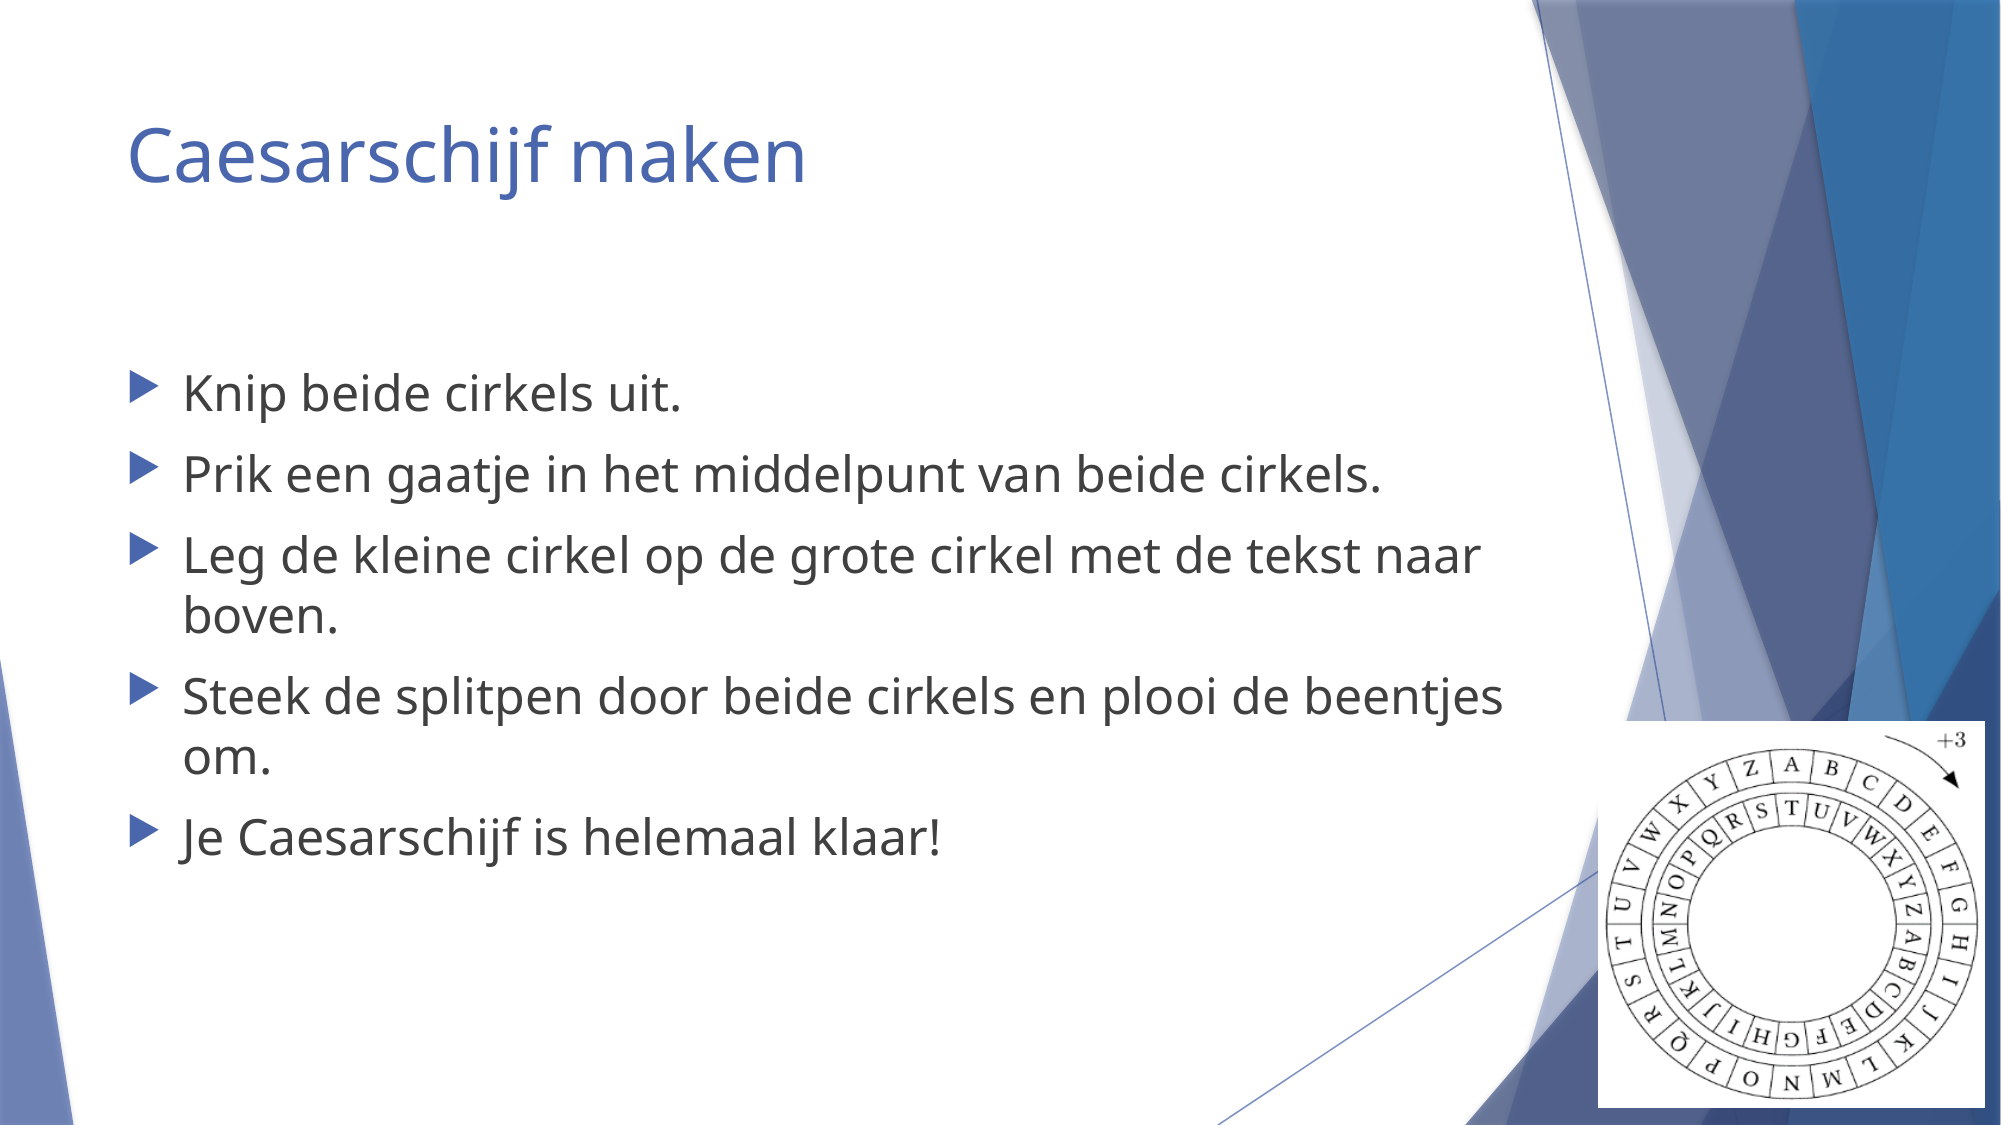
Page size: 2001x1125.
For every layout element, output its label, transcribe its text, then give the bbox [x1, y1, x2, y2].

list Knip beide cirkels uit. Prik een gaatje in het middelpunt van beide cirkels. Leg de kleine cirkel op de grote cirkel met de tekst naar boven. Steek de splitpen door beide cirkels en plooi de beentjes om. Je Caesarschijf is helemaal klaar! [111, 354, 1584, 992]
picture [1598, 721, 1985, 1109]
title Caesarschijf maken [111, 99, 1522, 317]
